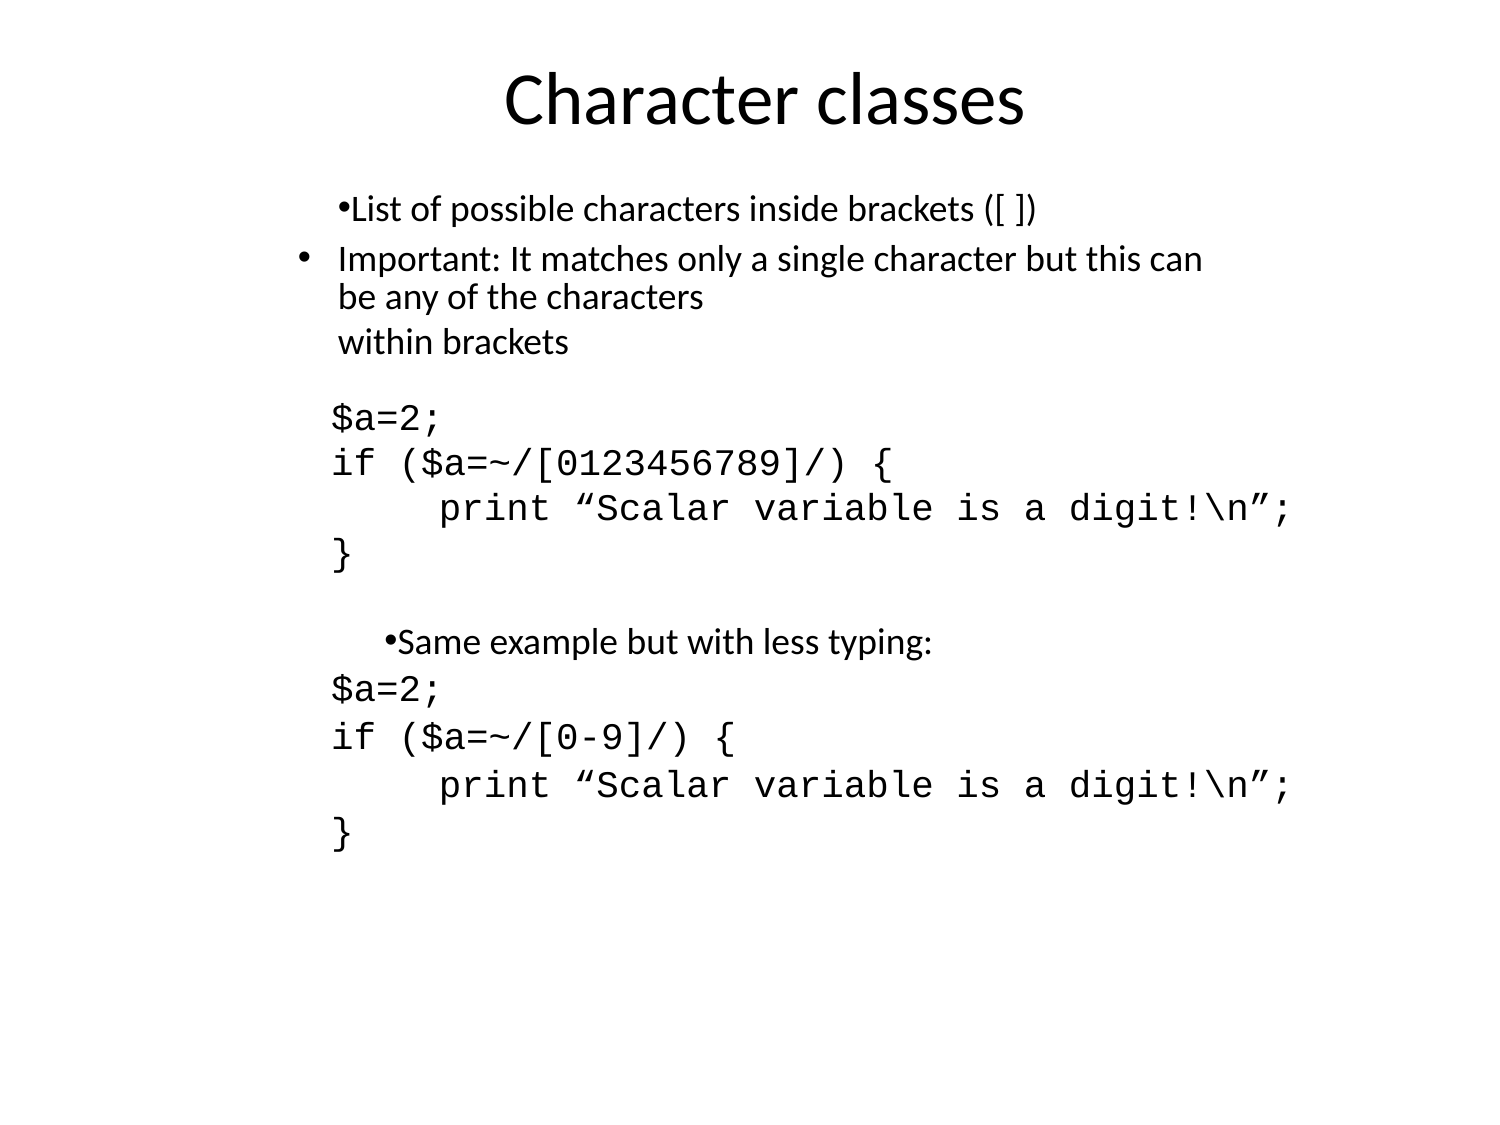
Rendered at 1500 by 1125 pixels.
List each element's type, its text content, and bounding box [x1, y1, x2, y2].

text_box $a=2; if ($a=~/[0123456789]/) { print “Scalar variable is a digit!\n”; } Same example but with less typing: $a=2; if ($a=~/[0-9]/) { print “Scalar variable is a digit!\n”; } [317, 392, 1317, 861]
text_box Character classes [490, 42, 1041, 147]
text_box List of possible characters inside brackets ([ ]) Important: It matches only a single character but this can be any of the characters within brackets [284, 183, 1227, 370]
